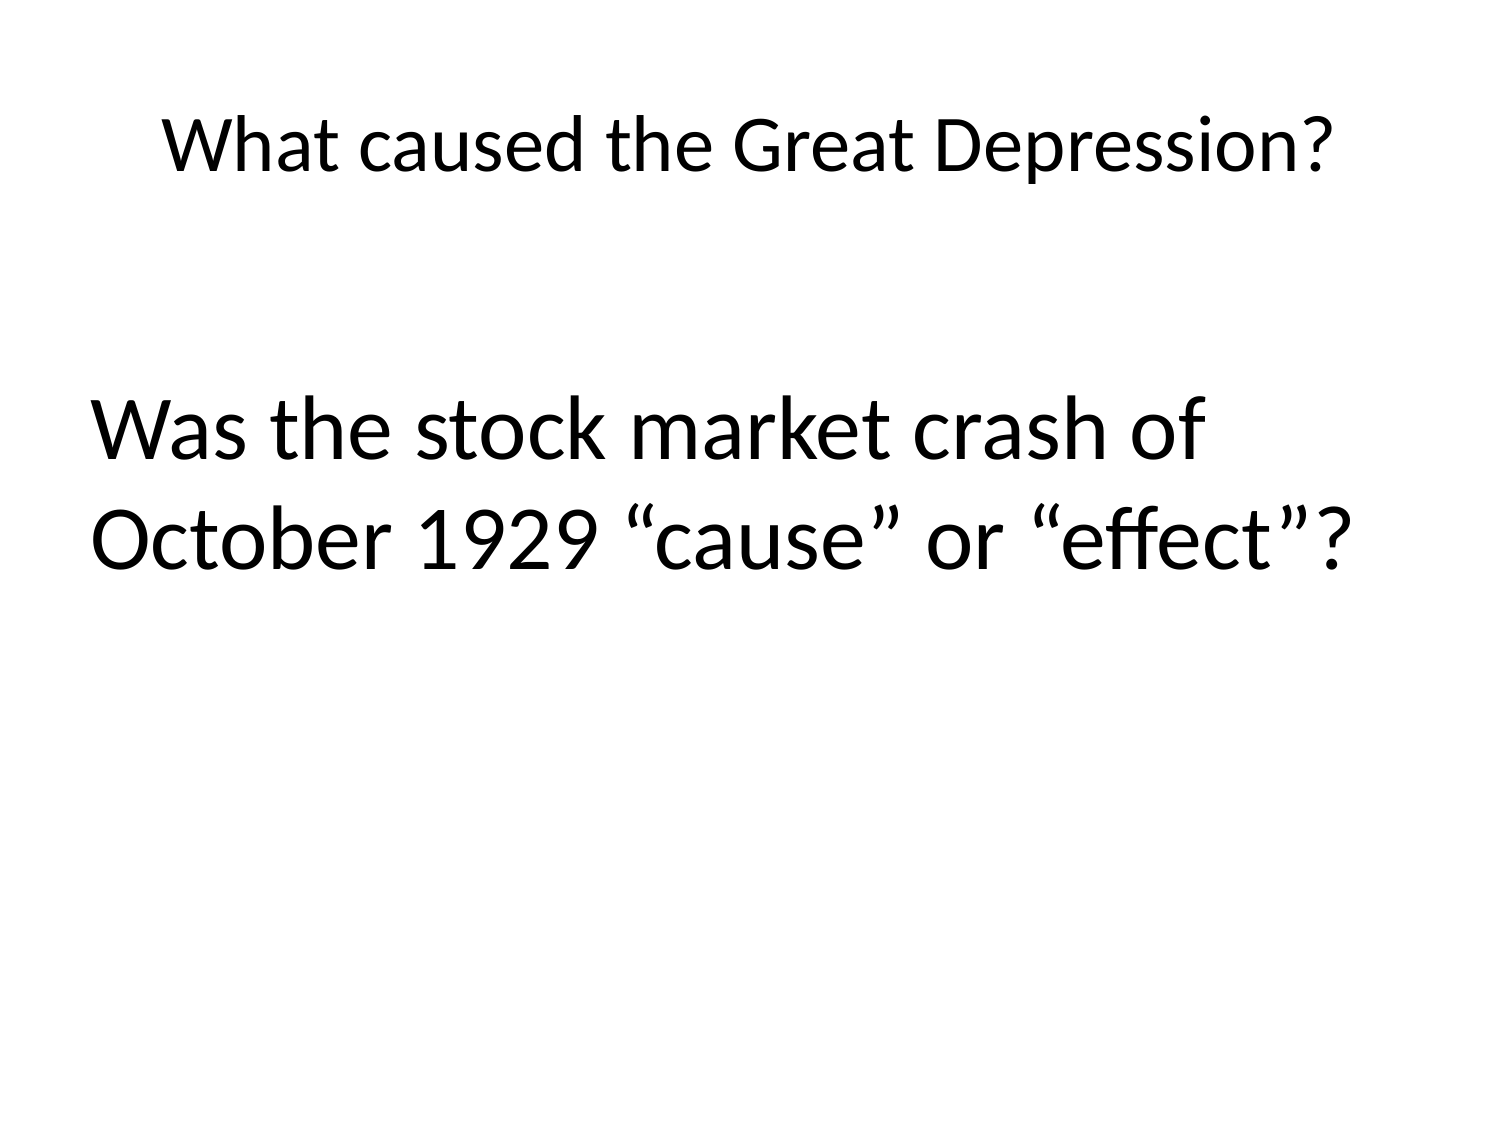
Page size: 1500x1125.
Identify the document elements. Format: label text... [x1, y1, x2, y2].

title What caused the Great Depression? [75, 45, 1425, 233]
list Was the stock market crash of October 1929 “cause” or “effect”? [75, 262, 1425, 1005]
